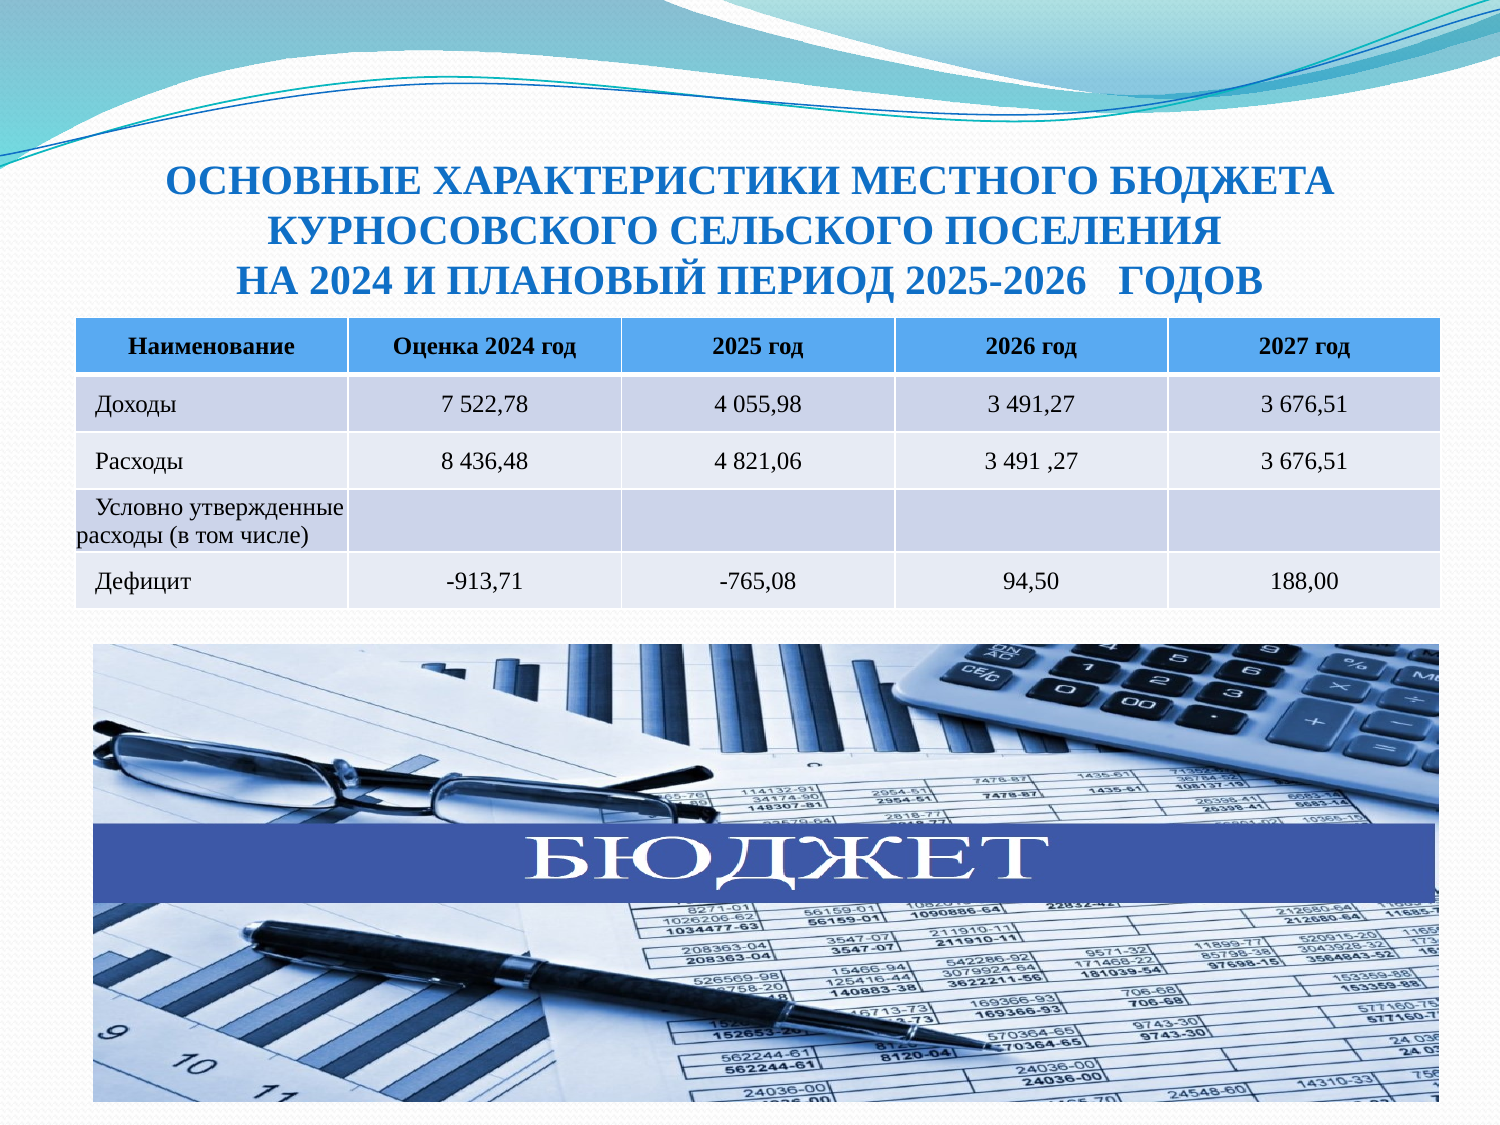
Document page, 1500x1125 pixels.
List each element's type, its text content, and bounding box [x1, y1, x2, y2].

title ОСНОВНЫЕ ХАРАКТЕРИСТИКИ МЕСТНОГО БЮДЖЕТА КУРНОСОВСКОГО СЕЛЬСКОГО ПОСЕЛЕНИЯ НА 2024 И ПЛАНОВЫЙ ПЕРИОД 2025-2026 ГОДОВ [75, 115, 1425, 303]
table_cell 4 821,06 [622, 433, 894, 488]
table_cell -913,71 [349, 553, 621, 608]
table_header Оценка 2024 год [349, 318, 621, 372]
table_cell 7 522,78 [349, 377, 621, 431]
table_cell Расходы [76, 433, 347, 488]
picture [93, 644, 1440, 1102]
table_cell 8 436,48 [349, 433, 621, 488]
table_cell 94,50 [896, 553, 1167, 608]
table_cell [1169, 490, 1440, 551]
table_cell [622, 490, 894, 551]
table_header Наименование [76, 318, 347, 372]
table_header 2025 год [622, 318, 894, 372]
table_cell Дефицит [76, 553, 347, 608]
table_cell 3 491 ,27 [896, 433, 1167, 488]
table_header 2027 год [1169, 318, 1440, 372]
table_header 2026 год [896, 318, 1167, 372]
table_cell Доходы [76, 377, 347, 431]
table_cell 3 676,51 [1169, 377, 1440, 431]
table_cell -765,08 [622, 553, 894, 608]
table_cell [349, 490, 621, 551]
table_cell [896, 490, 1167, 551]
table_cell 188,00 [1169, 553, 1440, 608]
table_cell 3 491,27 [896, 377, 1167, 431]
table_cell 3 676,51 [1169, 433, 1440, 488]
table_cell Условно утвержденные расходы (в том числе) [76, 490, 347, 551]
table_cell 4 055,98 [622, 377, 894, 431]
